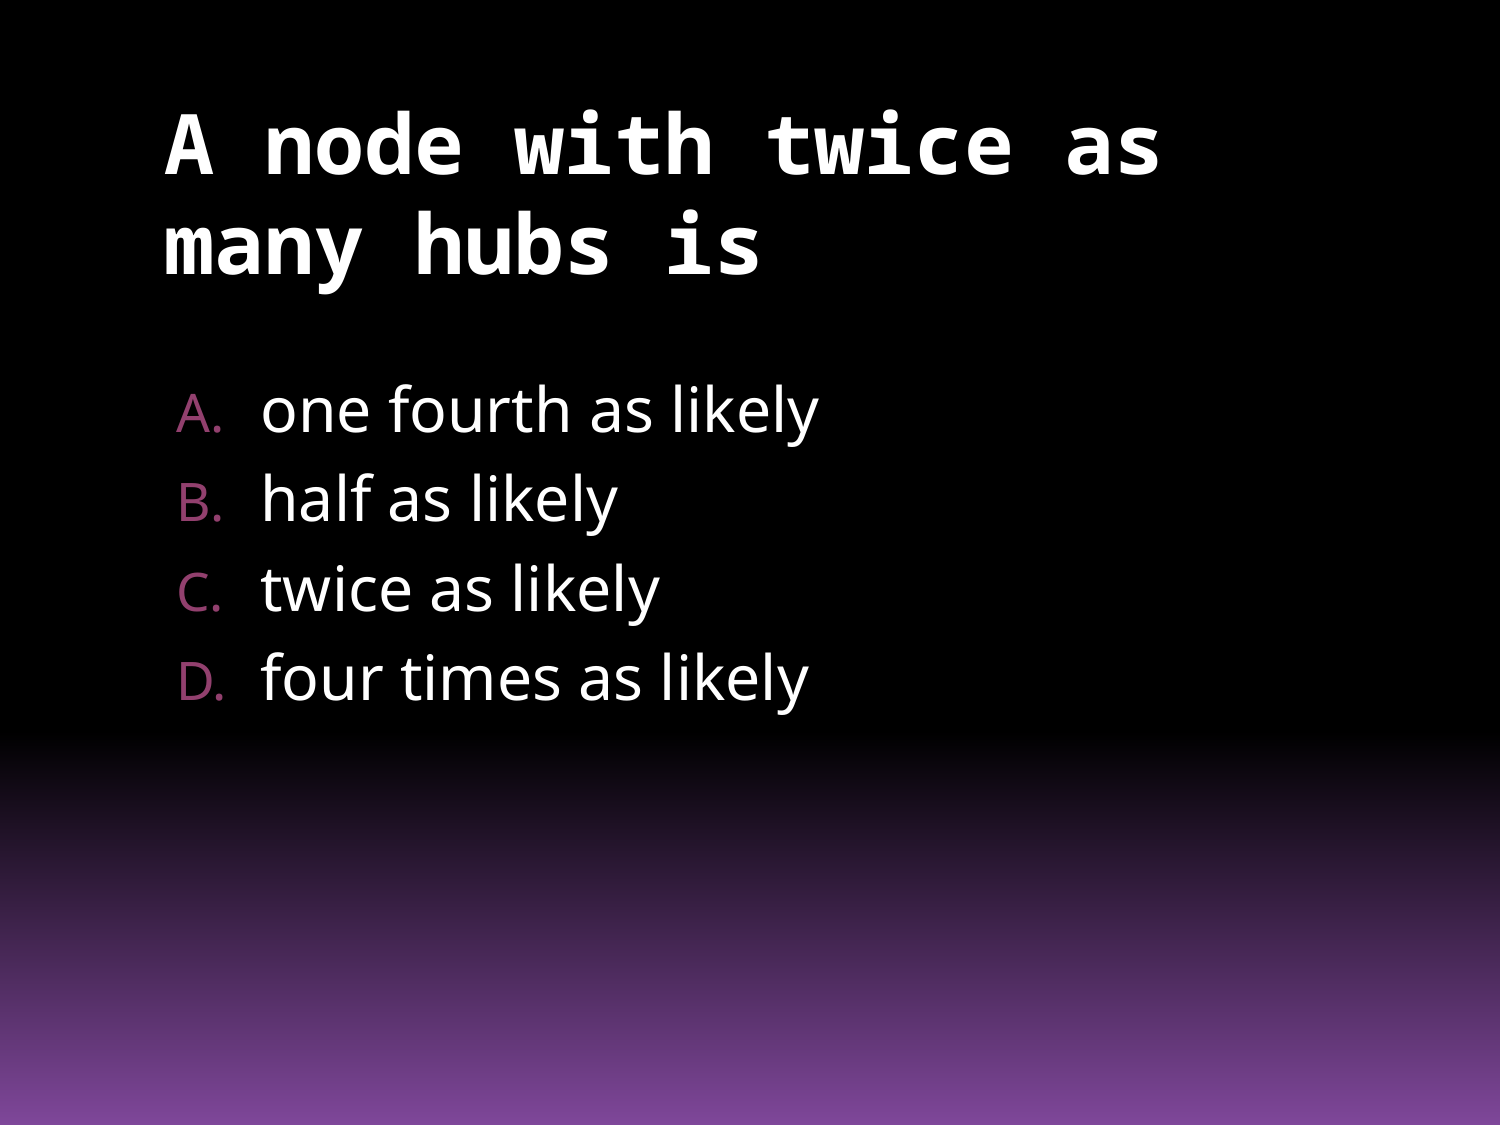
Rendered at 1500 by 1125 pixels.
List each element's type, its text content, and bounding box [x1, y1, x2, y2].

title A node with twice as many hubs is [150, 83, 1425, 234]
list one fourth as likely half as likely twice as likely four times as likely [150, 362, 1425, 1043]
